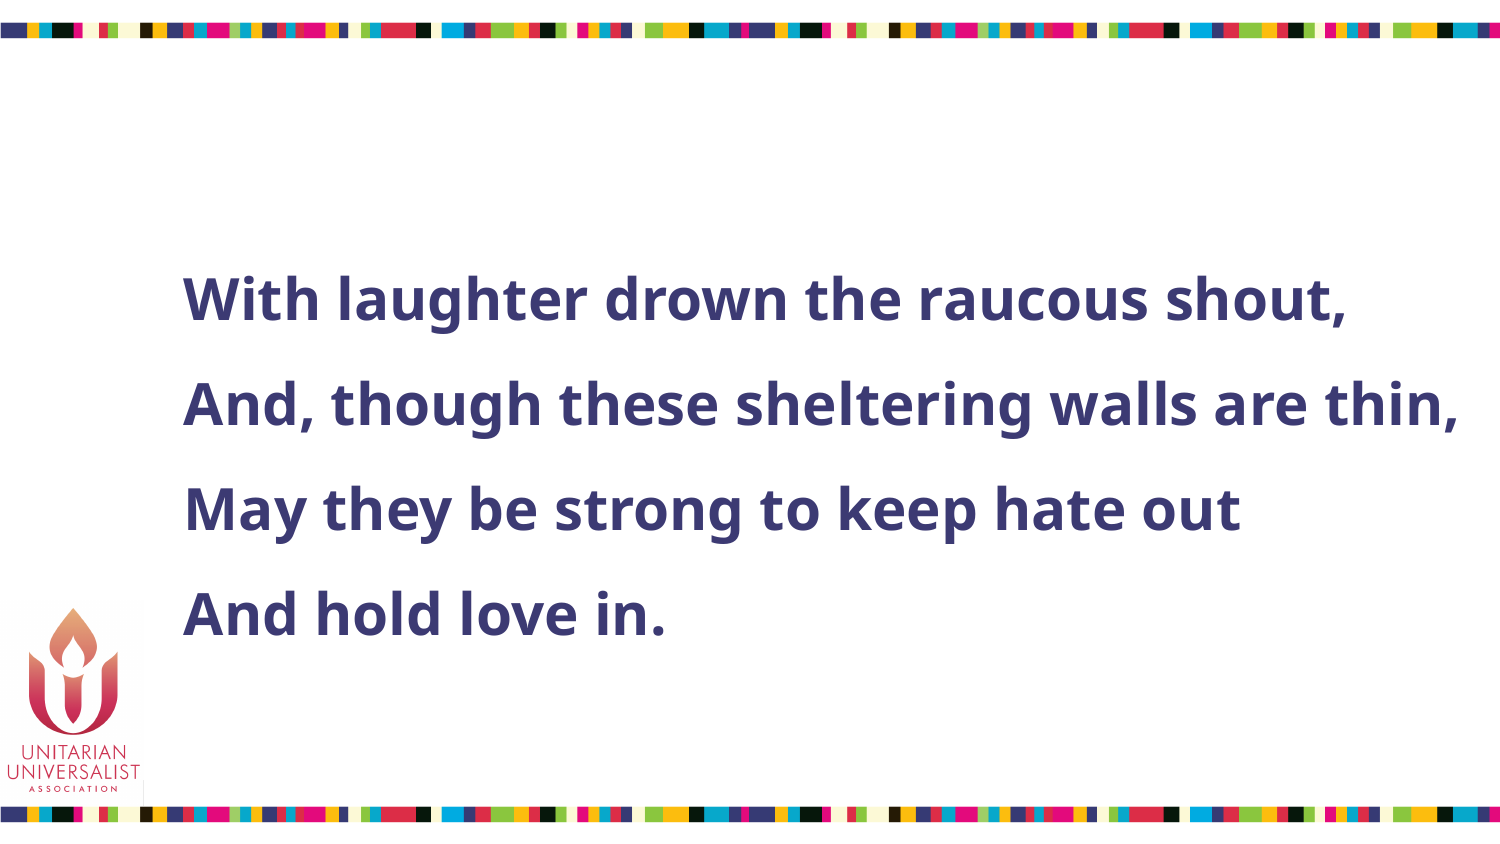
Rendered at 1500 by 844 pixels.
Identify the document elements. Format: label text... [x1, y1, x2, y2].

text_box With laughter drown the raucous shout, And, though these sheltering walls are thin, May they be strong to keep hate out And hold love in. [168, 212, 1477, 662]
picture [0, 600, 1500, 824]
picture [0, 22, 1500, 40]
